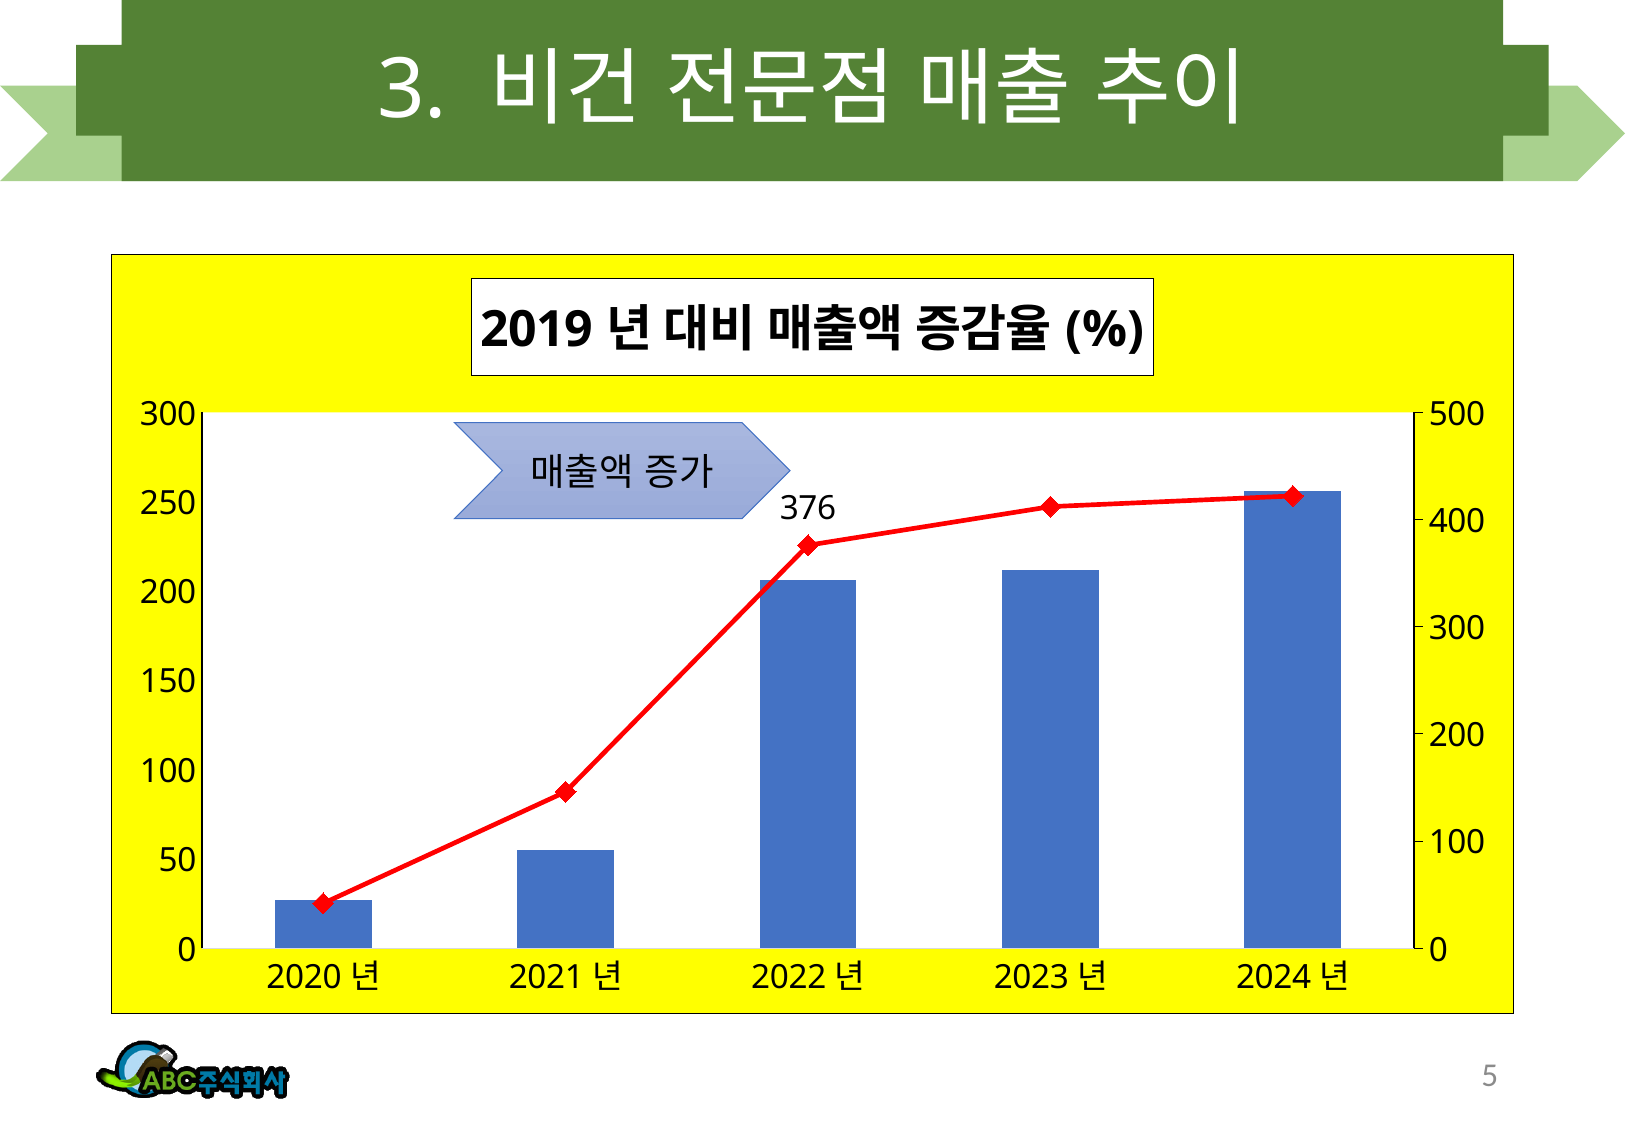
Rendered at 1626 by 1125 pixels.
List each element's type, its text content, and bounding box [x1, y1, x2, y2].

picture [87, 1034, 295, 1103]
chart [111, 254, 1514, 1014]
slide_number 5 [1147, 1042, 1514, 1103]
title 3. 비건 전문점 매출 추이 [0, 0, 1625, 182]
